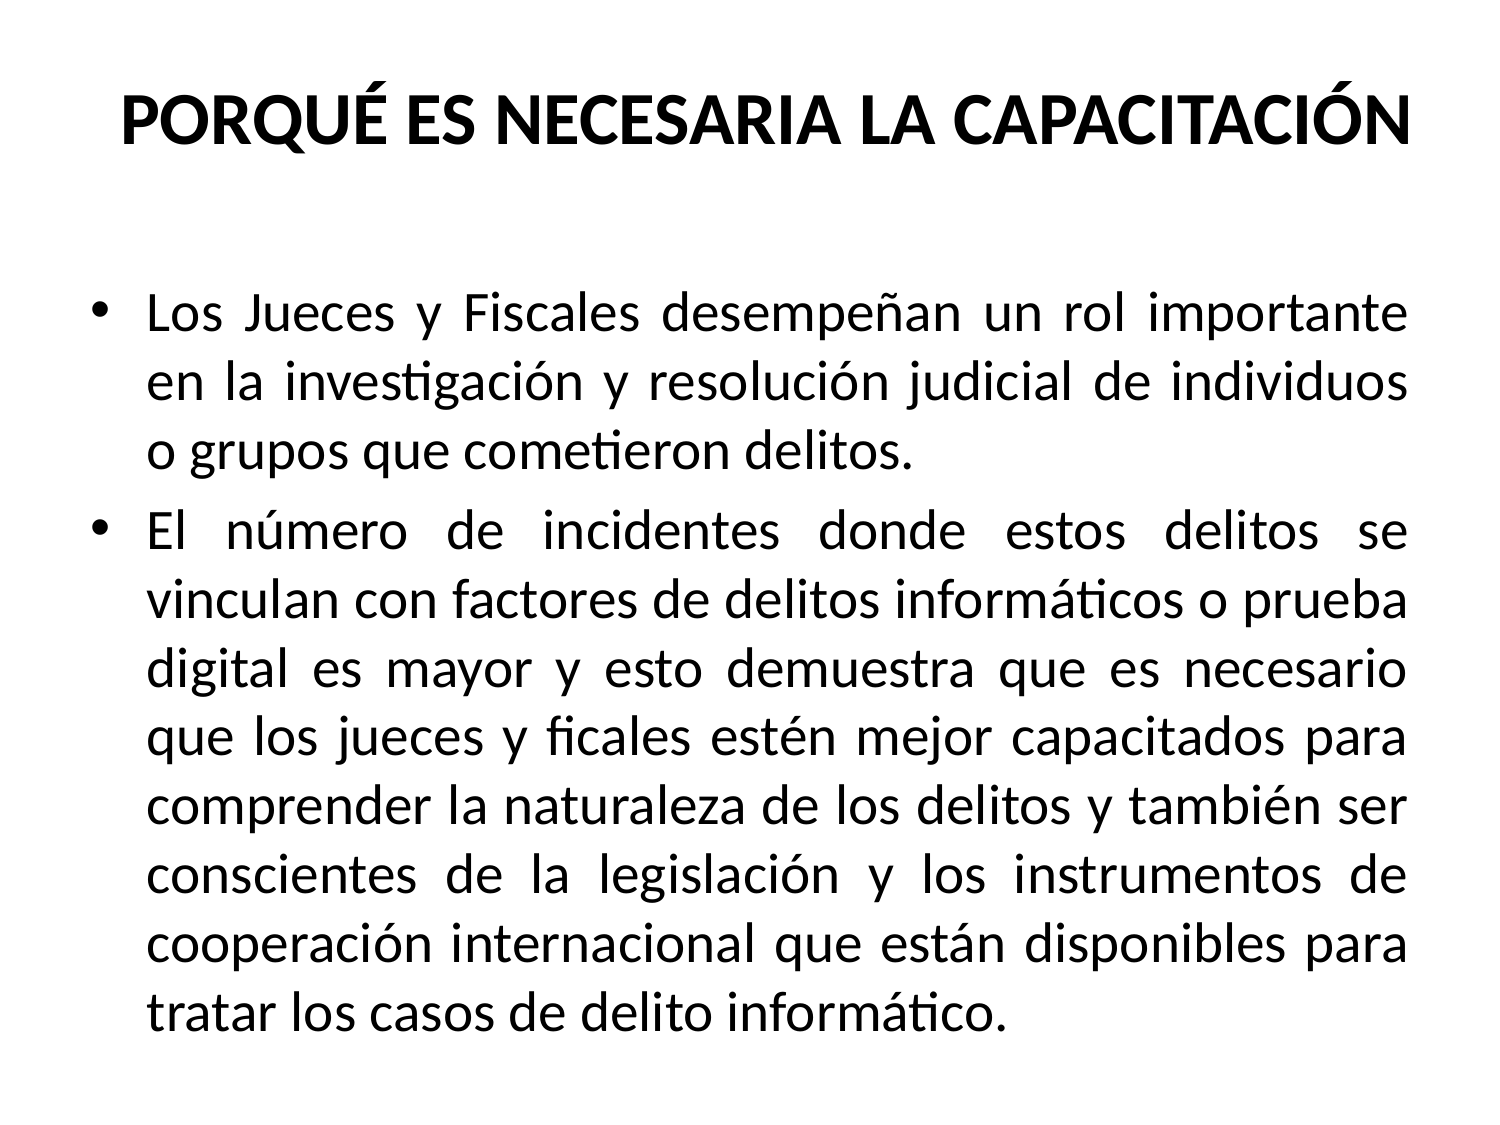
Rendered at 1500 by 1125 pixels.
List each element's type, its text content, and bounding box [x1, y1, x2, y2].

list Los Jueces y Fiscales desempeñan un rol importante en la investigación y resolución judicial de individuos o grupos que cometieron delitos. El número de incidentes donde estos delitos se vinculan con factores de delitos informáticos o prueba digital es mayor y esto demuestra que es necesario que los jueces y ficales estén mejor capacitados para comprender la naturaleza de los delitos y también ser conscientes de la legislación y los instrumentos de cooperación internacional que están disponibles para tratar los casos de delito informático. [75, 266, 1425, 1069]
title PORQUÉ ES NECESARIA LA CAPACITACIÓN [75, 42, 1459, 187]
